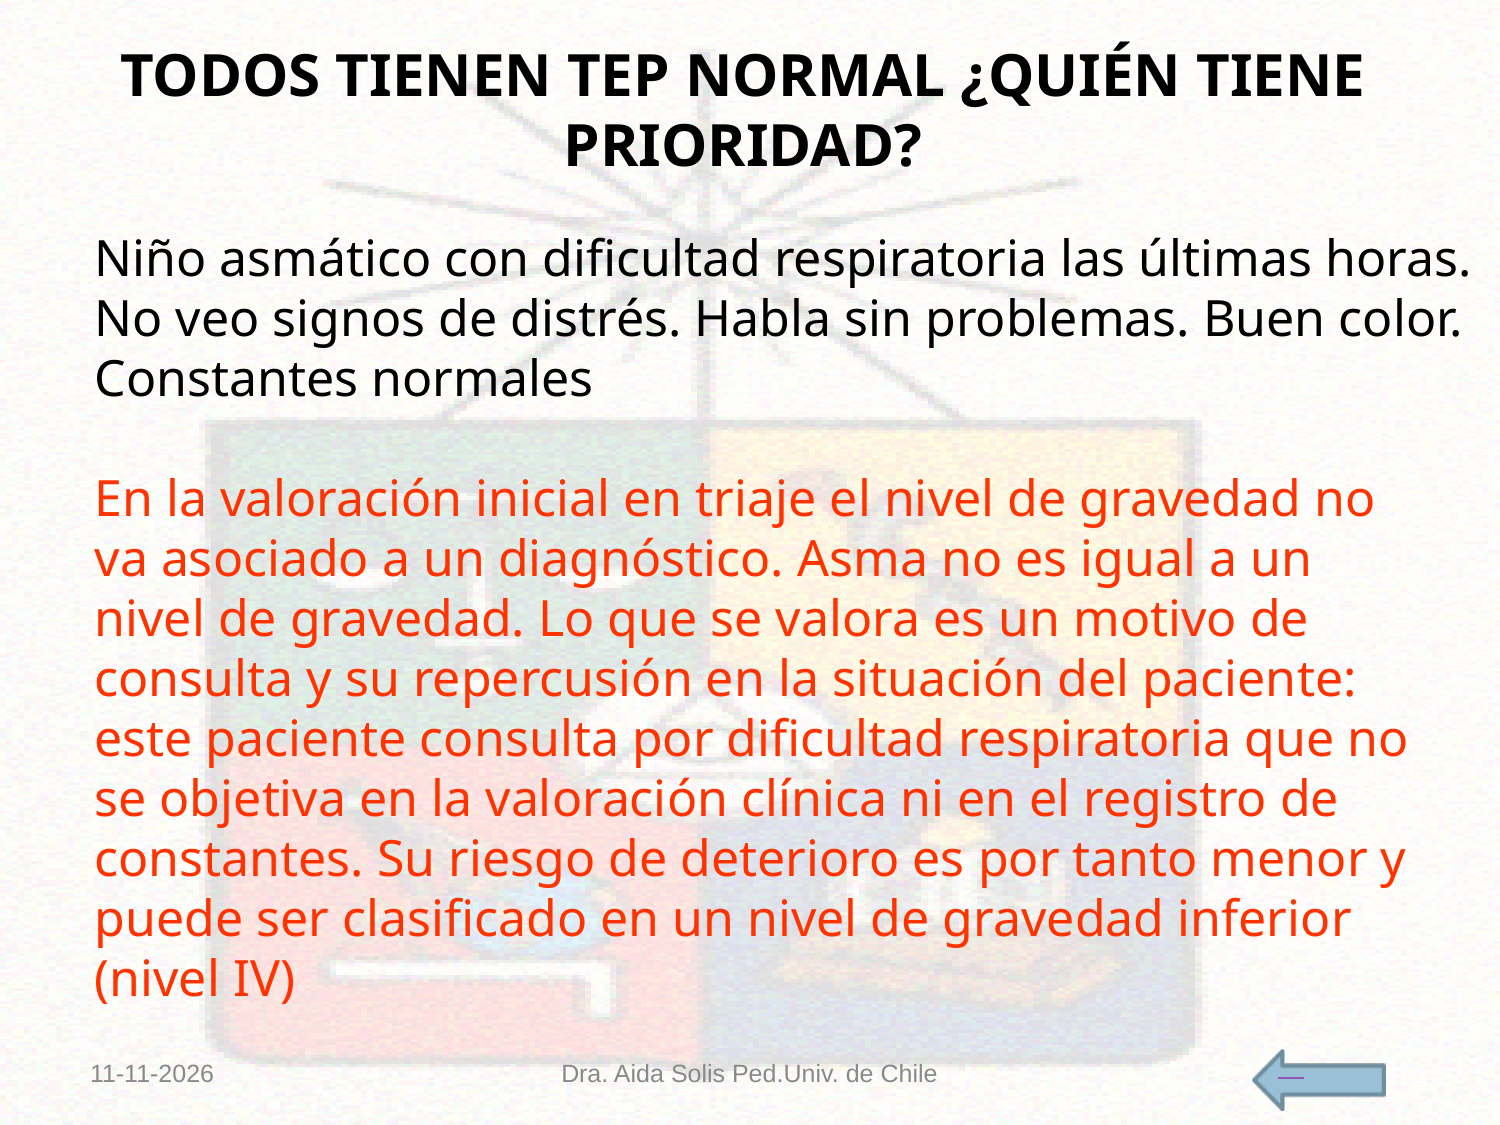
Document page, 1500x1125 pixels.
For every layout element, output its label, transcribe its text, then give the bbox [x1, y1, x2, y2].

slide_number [75, 1042, 425, 1103]
footer Dra. Aida Solis Ped.Univ. de Chile [512, 1042, 988, 1103]
text_box TODOS TIENEN TEP NORMAL ¿QUIÉN TIENE PRIORIDAD? [74, 31, 1411, 186]
picture [1249, 1046, 1389, 1113]
text_box Niño asmático con dificultad respiratoria las últimas horas. No veo signos de distrés. Habla sin problemas. Buen color. Constantes normales En la valoración inicial en triaje el nivel de gravedad no va asociado a un diagnóstico. Asma no es igual a un nivel de gravedad. Lo que se valora es un motivo de consulta y su repercusión en la situación del paciente: este paciente consulta por dificultad respiratoria que no se objetiva en la valoración clínica ni en el registro de constantes. Su riesgo de deterioro es por tanto menor y puede ser clasificado en un nivel de gravedad inferior (nivel IV) [79, 218, 1500, 1099]
slide_number [1180, 1037, 1319, 1098]
